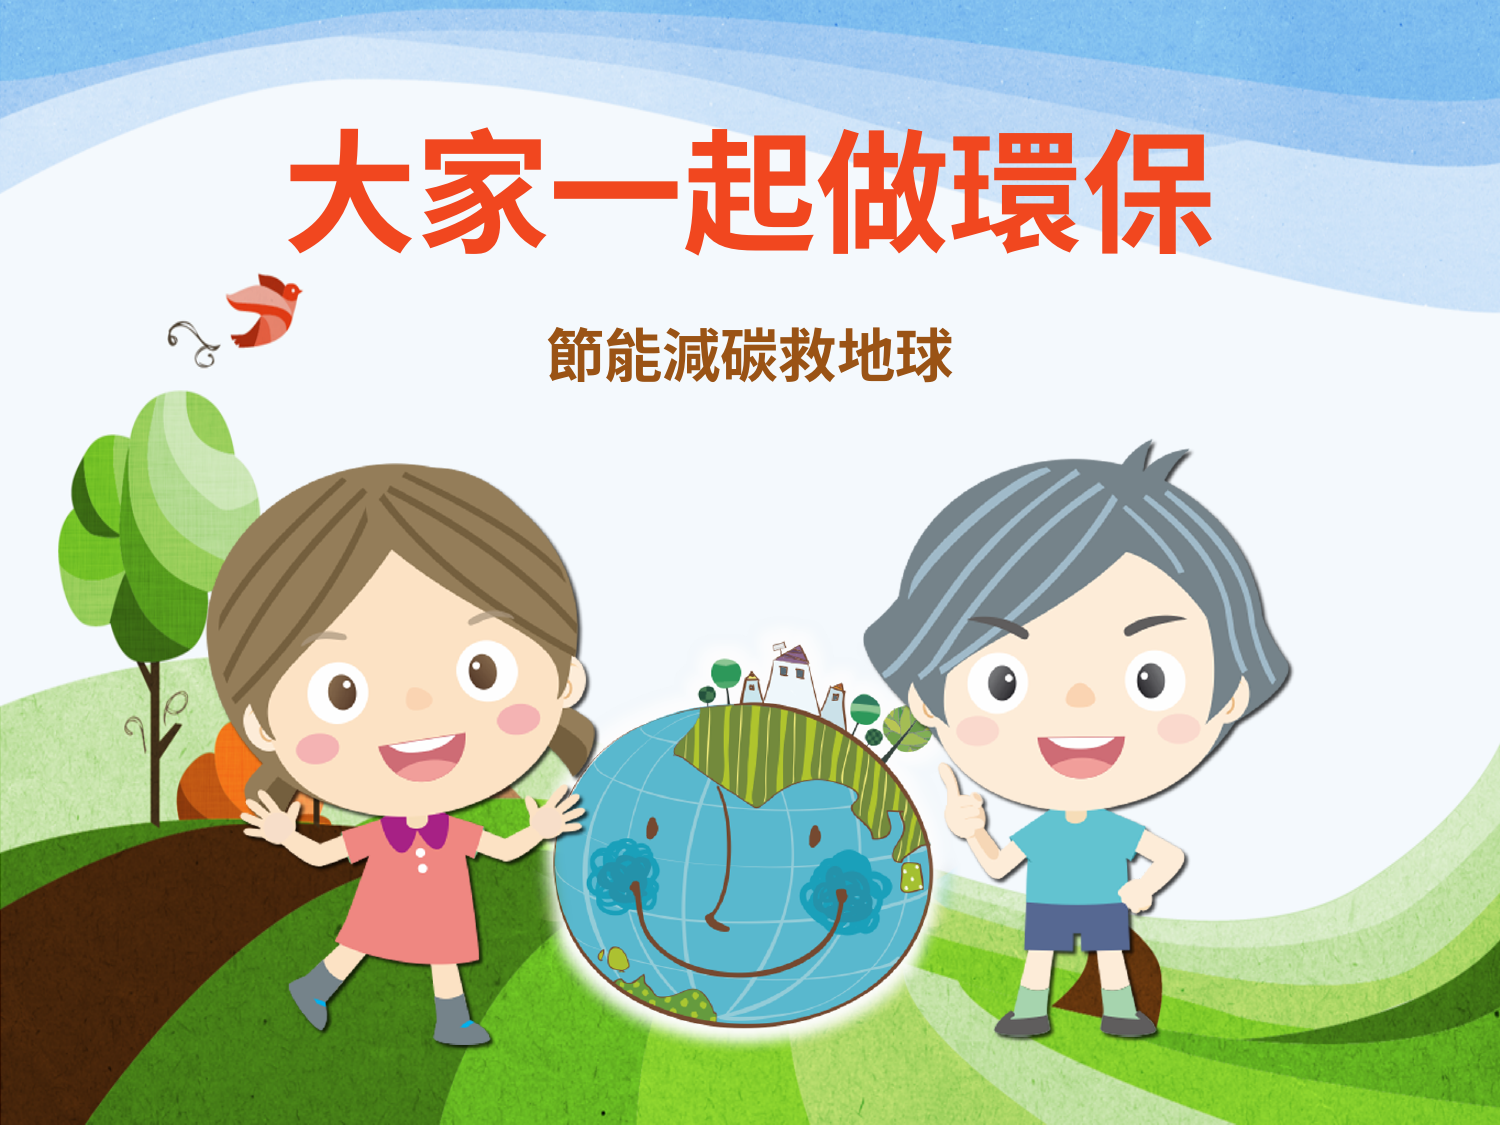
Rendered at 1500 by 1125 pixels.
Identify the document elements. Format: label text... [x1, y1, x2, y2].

title 大家一起做環保 [248, 71, 1252, 279]
subtitle 節能減碳救地球 [510, 311, 990, 406]
picture [0, 0, 1500, 1125]
